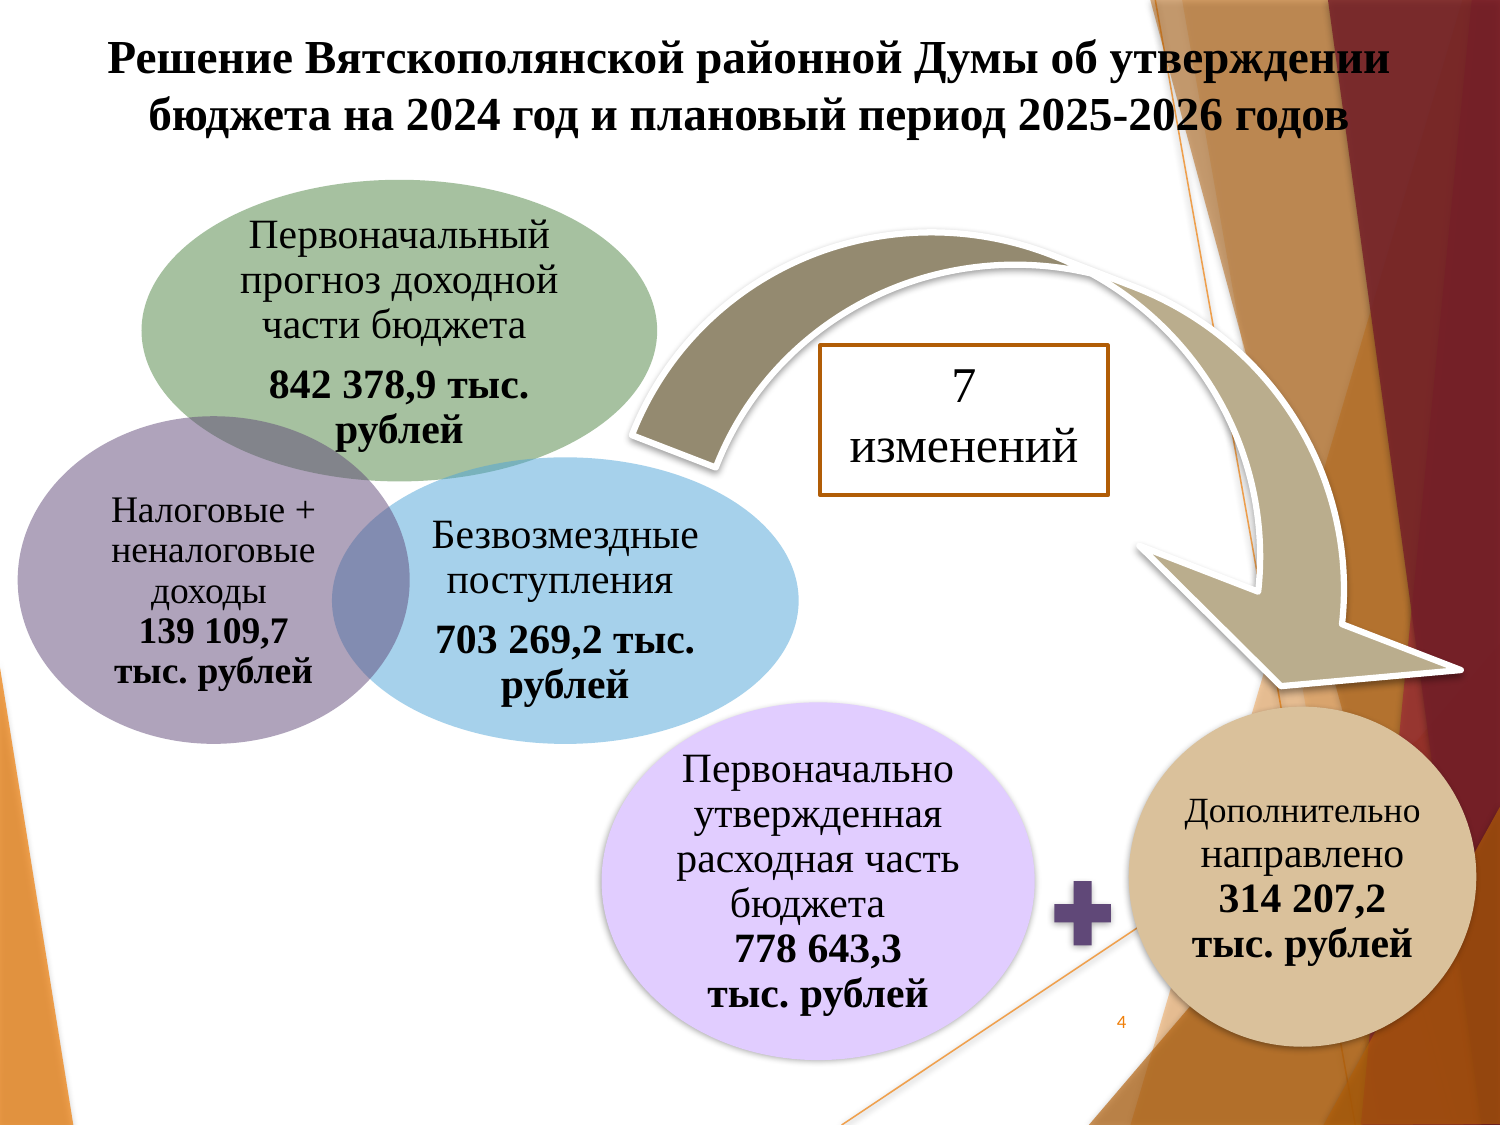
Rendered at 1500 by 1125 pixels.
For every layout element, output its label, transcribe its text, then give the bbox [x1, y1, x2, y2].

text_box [17, 179, 799, 745]
text_box 7 изменений [818, 343, 1110, 497]
text_box [803, 229, 1369, 631]
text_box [572, 633, 1477, 1125]
title Решение Вятскополянской районной Думы об утверждении бюджета на 2024 год и плановый период 2025-2026 годов [17, 19, 1482, 149]
